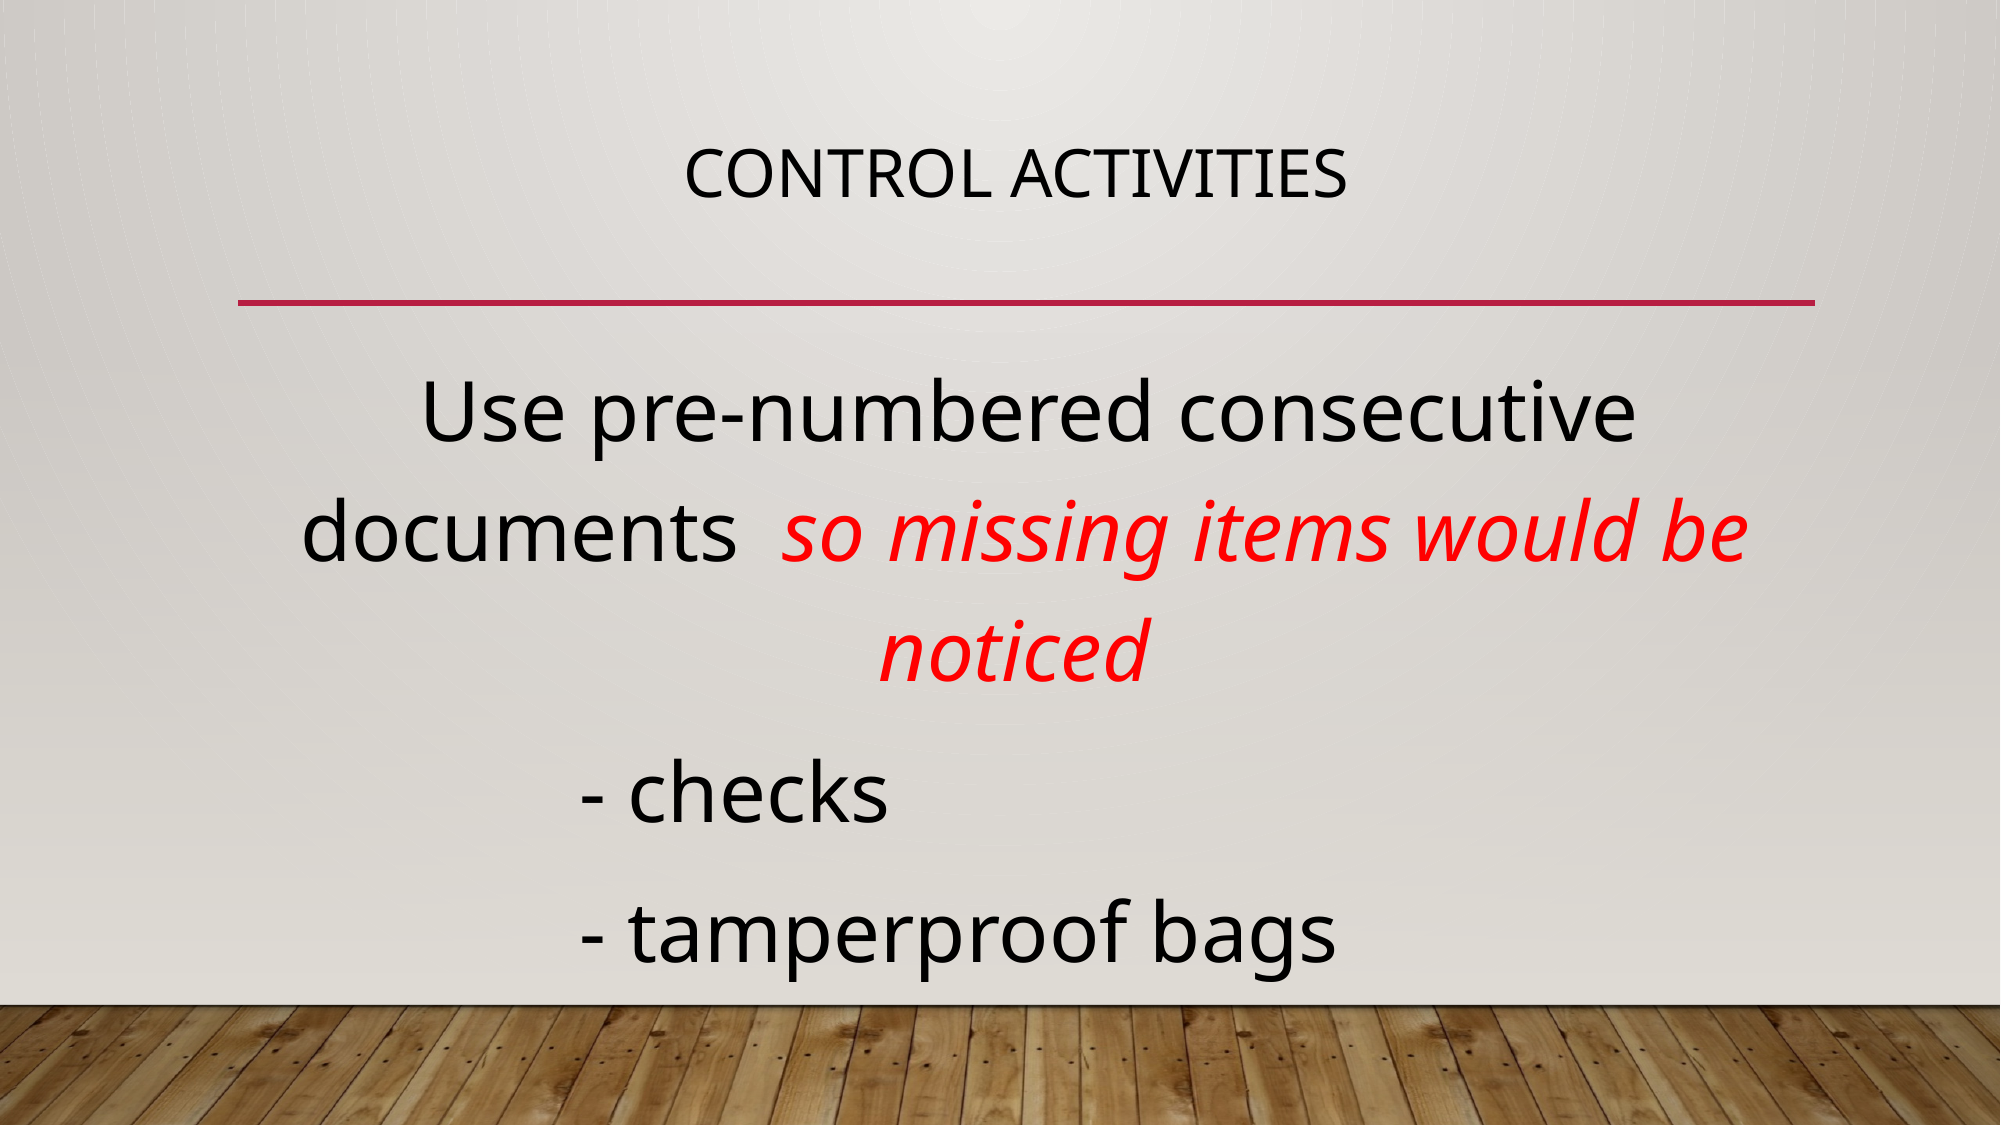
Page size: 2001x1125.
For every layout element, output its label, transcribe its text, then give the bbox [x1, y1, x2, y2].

picture [0, 1005, 2000, 1125]
title Control Activities [238, 131, 1814, 305]
list Use pre-numbered consecutive documents so missing items would be noticed - checks - tamperproof bags [238, 330, 1814, 897]
